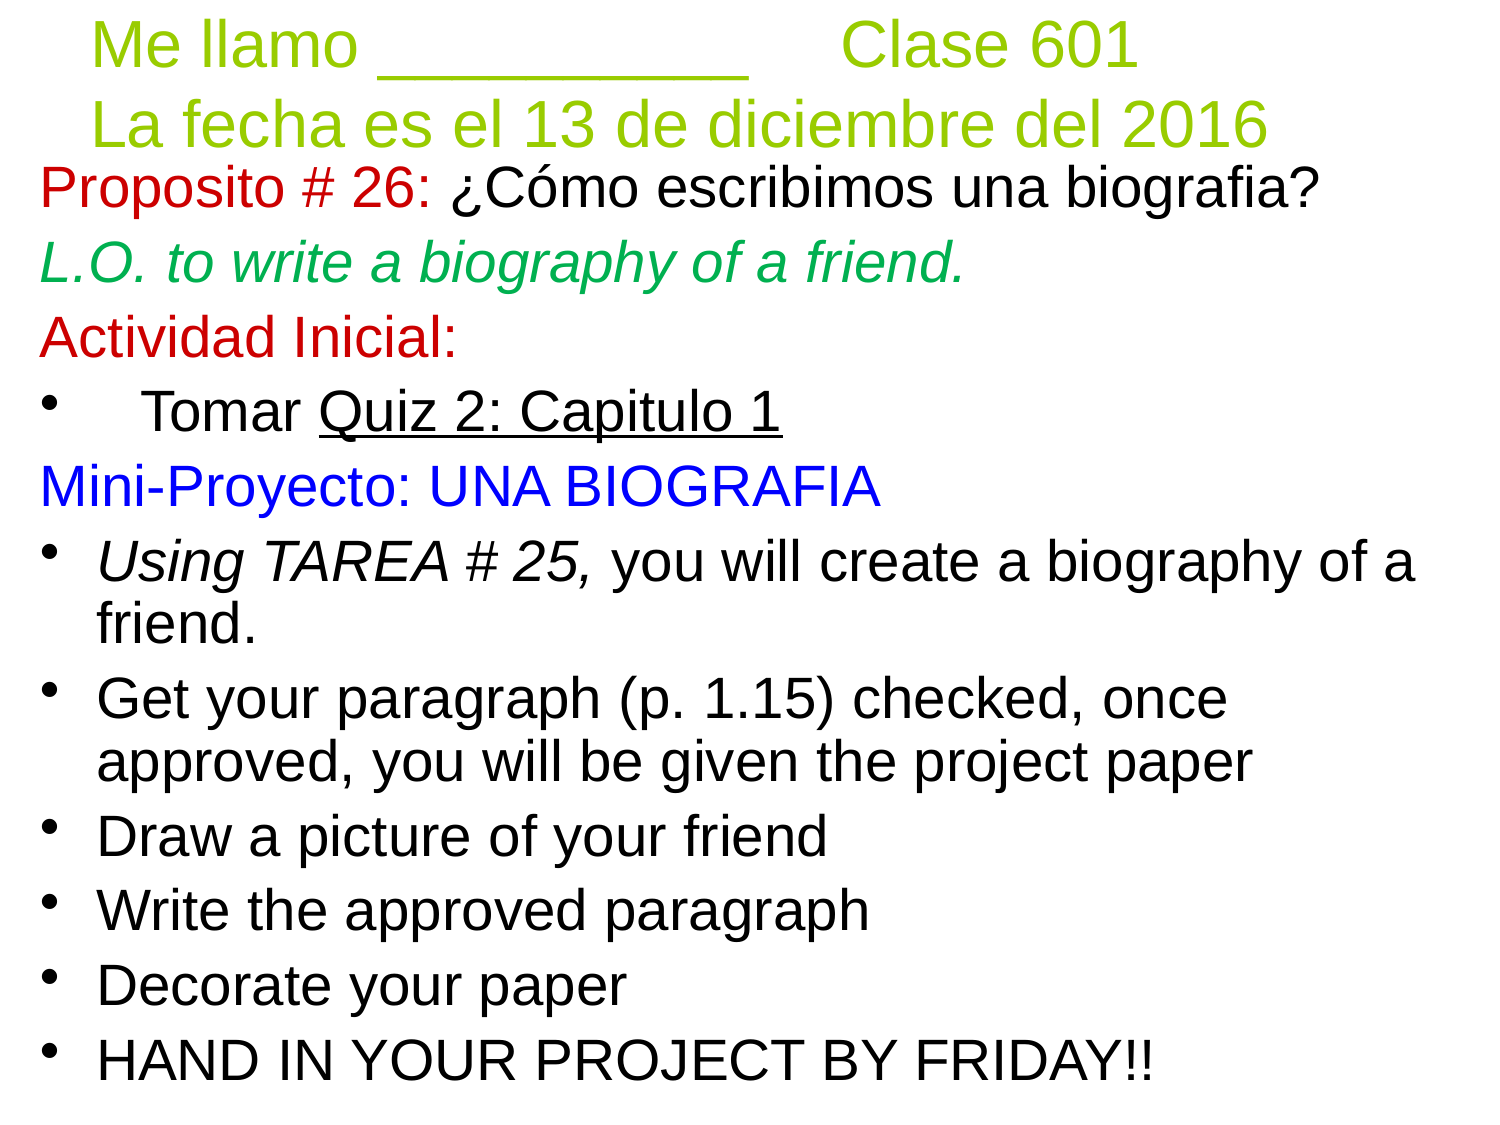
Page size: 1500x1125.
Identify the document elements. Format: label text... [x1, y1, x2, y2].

list Proposito # 26: ¿Cómo escribimos una biografia? L.O. to write a biography of a friend. Actividad Inicial: Tomar Quiz 2: Capitulo 1 Mini-Proyecto: UNA BIOGRAFIA Using TAREA # 25, you will create a biography of a friend. Get your paragraph (p. 1.15) checked, once approved, you will be given the project paper Draw a picture of your friend Write the approved paragraph Decorate your paper HAND IN YOUR PROJECT BY FRIDAY!! [24, 149, 1500, 1013]
title Me llamo __________ Clase 601 La fecha es el 13 de diciembre del 2016 [75, 0, 1425, 149]
